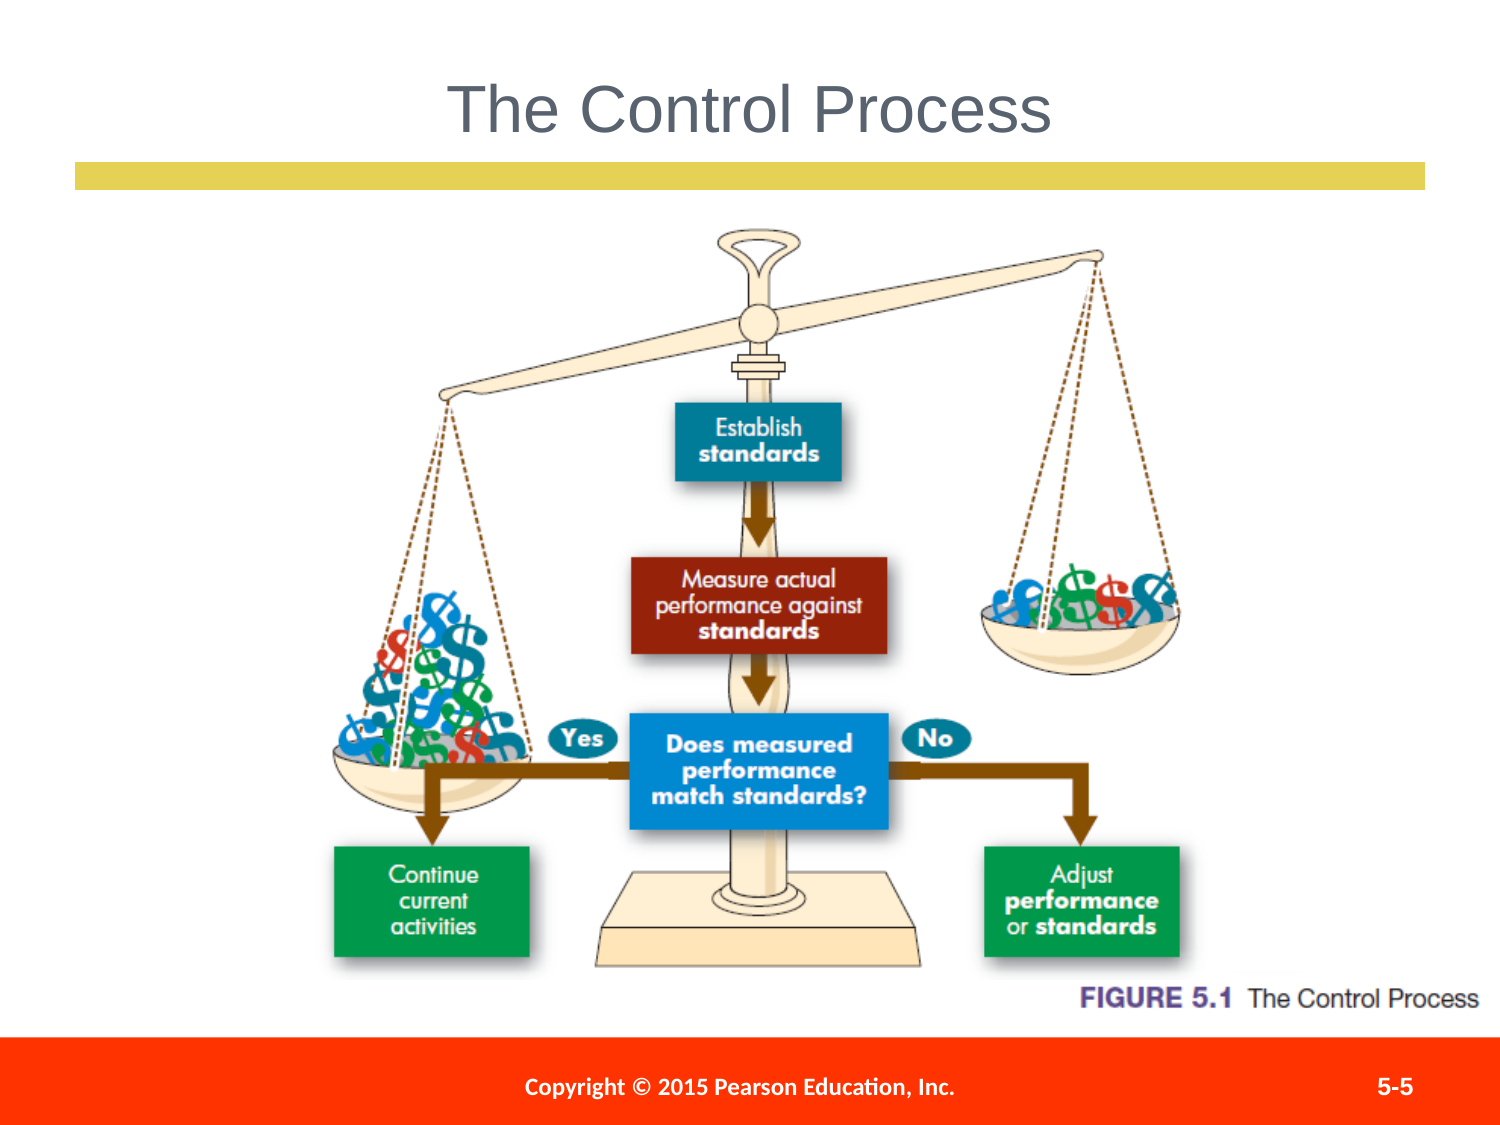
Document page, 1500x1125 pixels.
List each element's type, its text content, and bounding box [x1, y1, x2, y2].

title The Control Process [74, 12, 1426, 201]
picture [298, 212, 1500, 1029]
